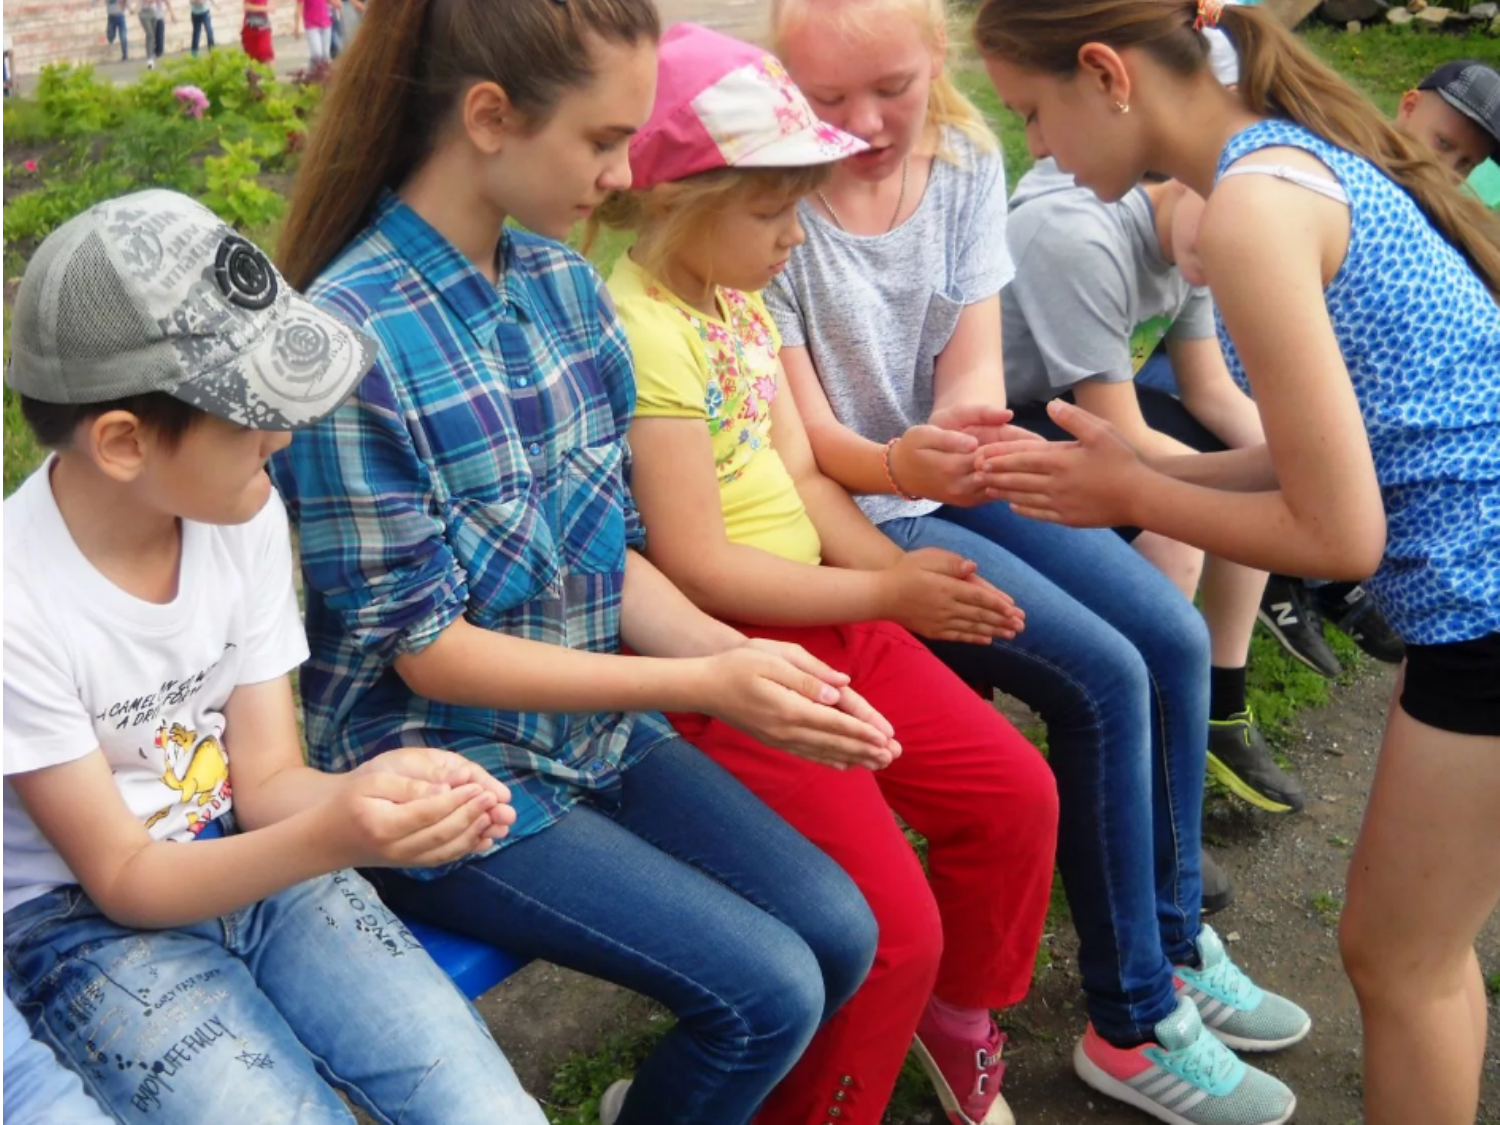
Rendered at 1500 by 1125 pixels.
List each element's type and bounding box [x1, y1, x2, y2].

list [3, 0, 1500, 1125]
